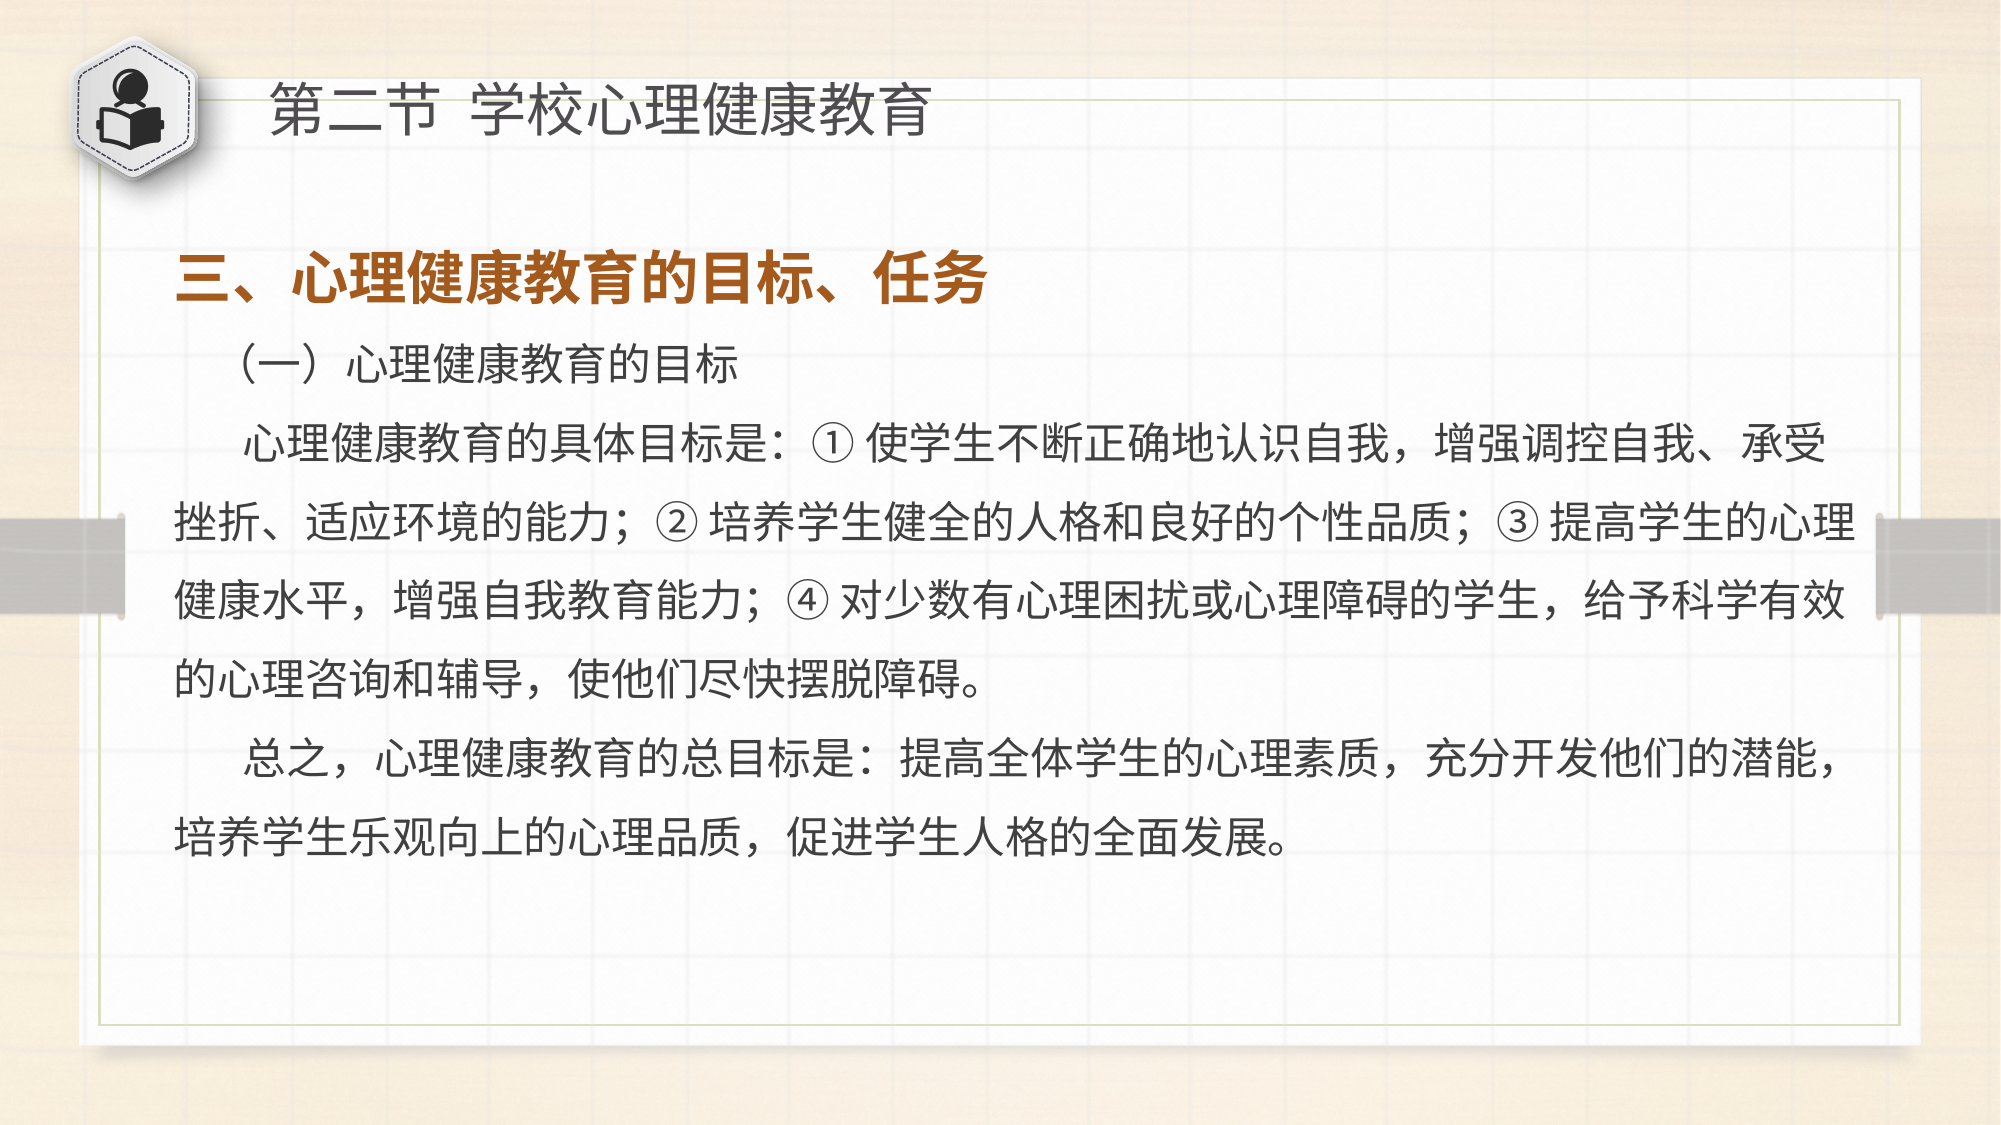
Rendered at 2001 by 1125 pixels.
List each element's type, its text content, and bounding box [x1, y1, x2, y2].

picture [0, 0, 2001, 1125]
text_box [61, 43, 206, 173]
text_box 第二节 学校心理健康教育 [253, 65, 1660, 150]
text_box 三、心理健康教育的目标、任务 （一）心理健康教育的目标 心理健康教育的具体目标是：① 使学生不断正确地认识自我，增强调控自我、承受挫折、适应环境的能力；② 培养学生健全的人格和良好的个性品质；③ 提高学生的心理健康水平，增强自我教育能力；④ 对少数有心理困扰或心理障碍的学生，给予科学有效的心理咨询和辅导，使他们尽快摆脱障碍。 总之，心理健康教育的总目标是：提高全体学生的心理素质，充分开发他们的潜能， 培养学生乐观向上的心理品质，促进学生人格的全面发展。 [159, 198, 1879, 1027]
